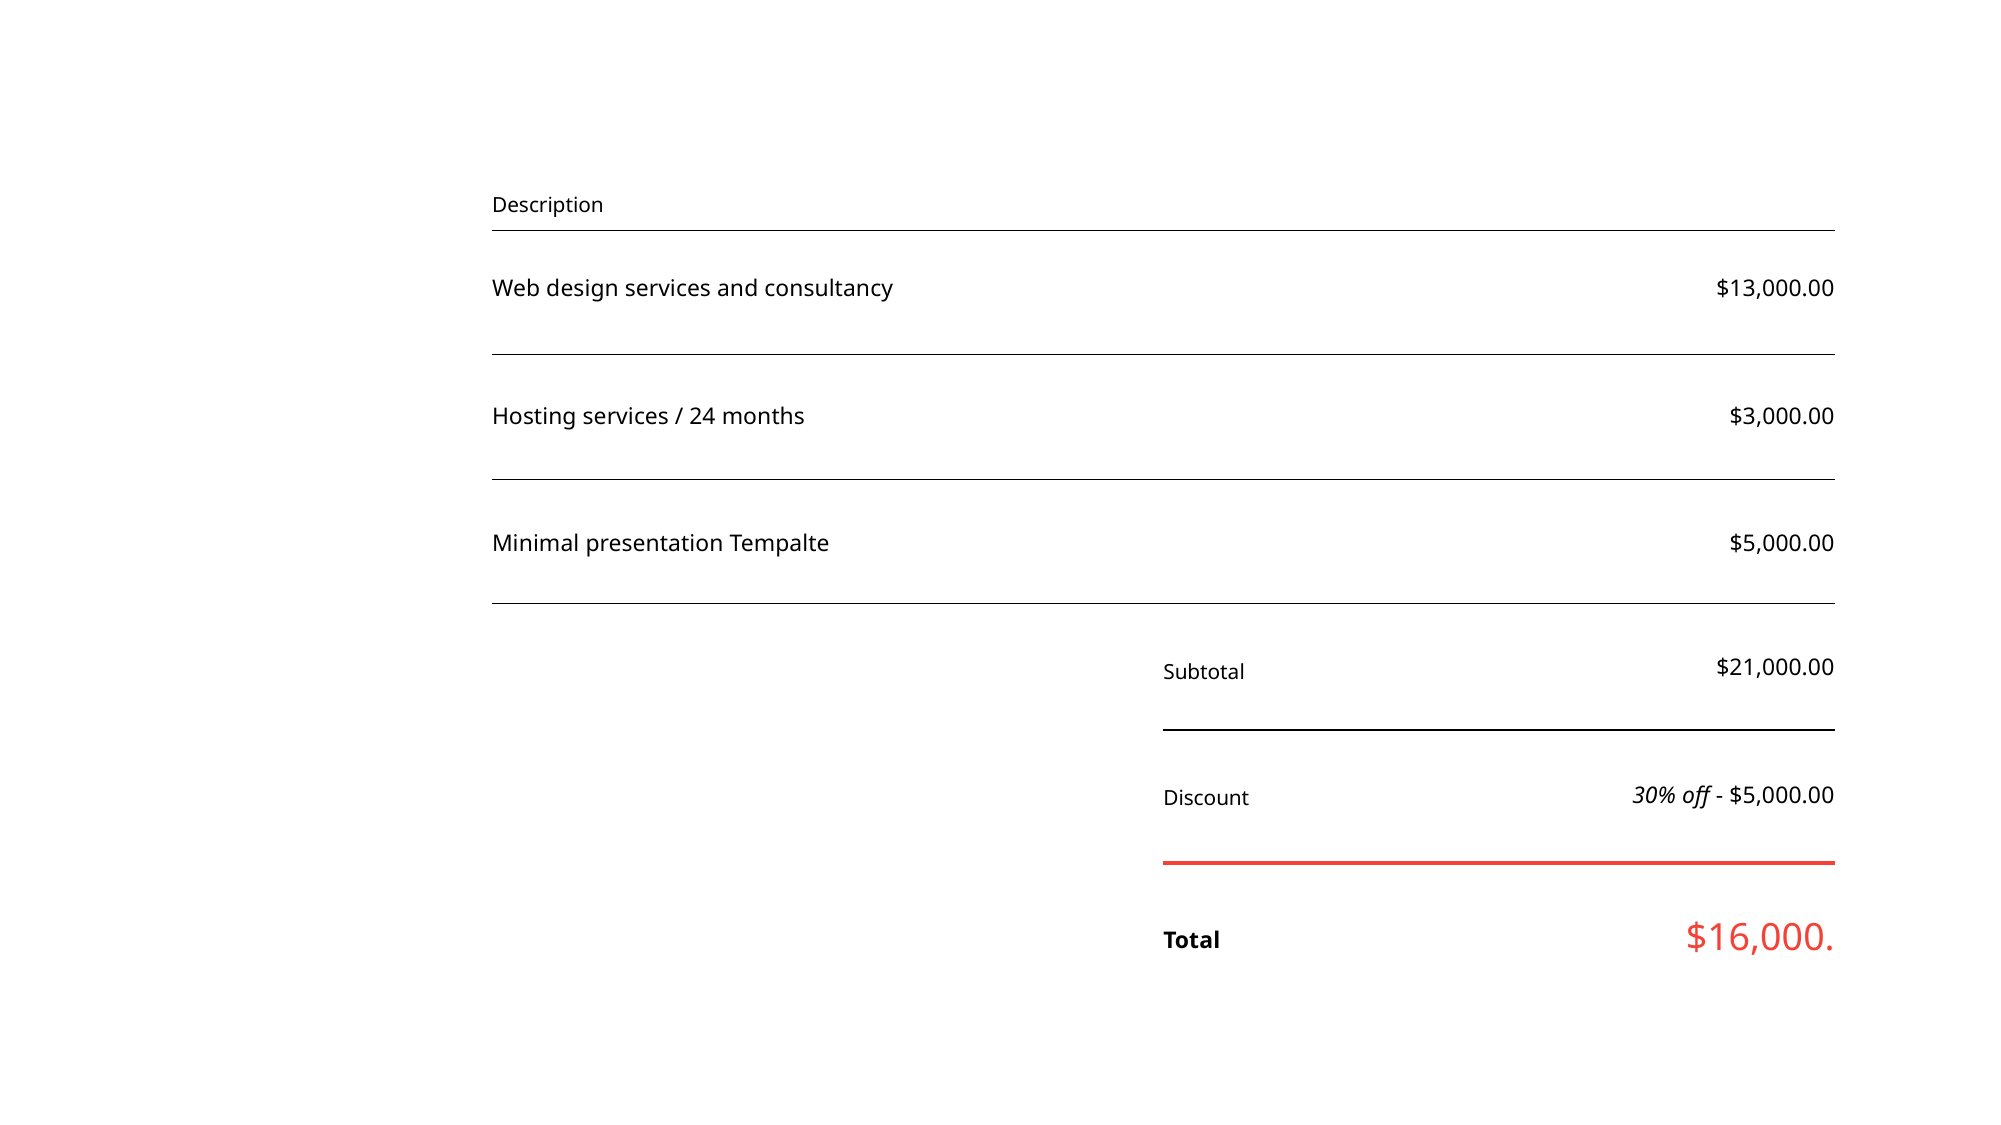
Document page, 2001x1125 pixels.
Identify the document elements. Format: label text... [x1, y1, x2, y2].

text_box $21,000.00 [1500, 645, 1835, 688]
text_box $16,000. [1401, 905, 1835, 965]
text_box $3,000.00 [1163, 394, 1835, 437]
text_box Subtotal [1163, 651, 1500, 692]
text_box $5,000.00 [1163, 520, 1835, 563]
text_box Hosting services / 24 months [491, 394, 1163, 437]
text_box $13,000.00 [1163, 266, 1835, 309]
text_box Discount [1163, 777, 1500, 817]
text_box 30% off - $5,000.00 [1401, 773, 1835, 816]
text_box Total [1163, 917, 1401, 960]
text_box Minimal presentation Tempalte [491, 520, 1163, 563]
text_box Web design services and consultancy [491, 266, 1163, 309]
text_box Description [491, 183, 1164, 224]
